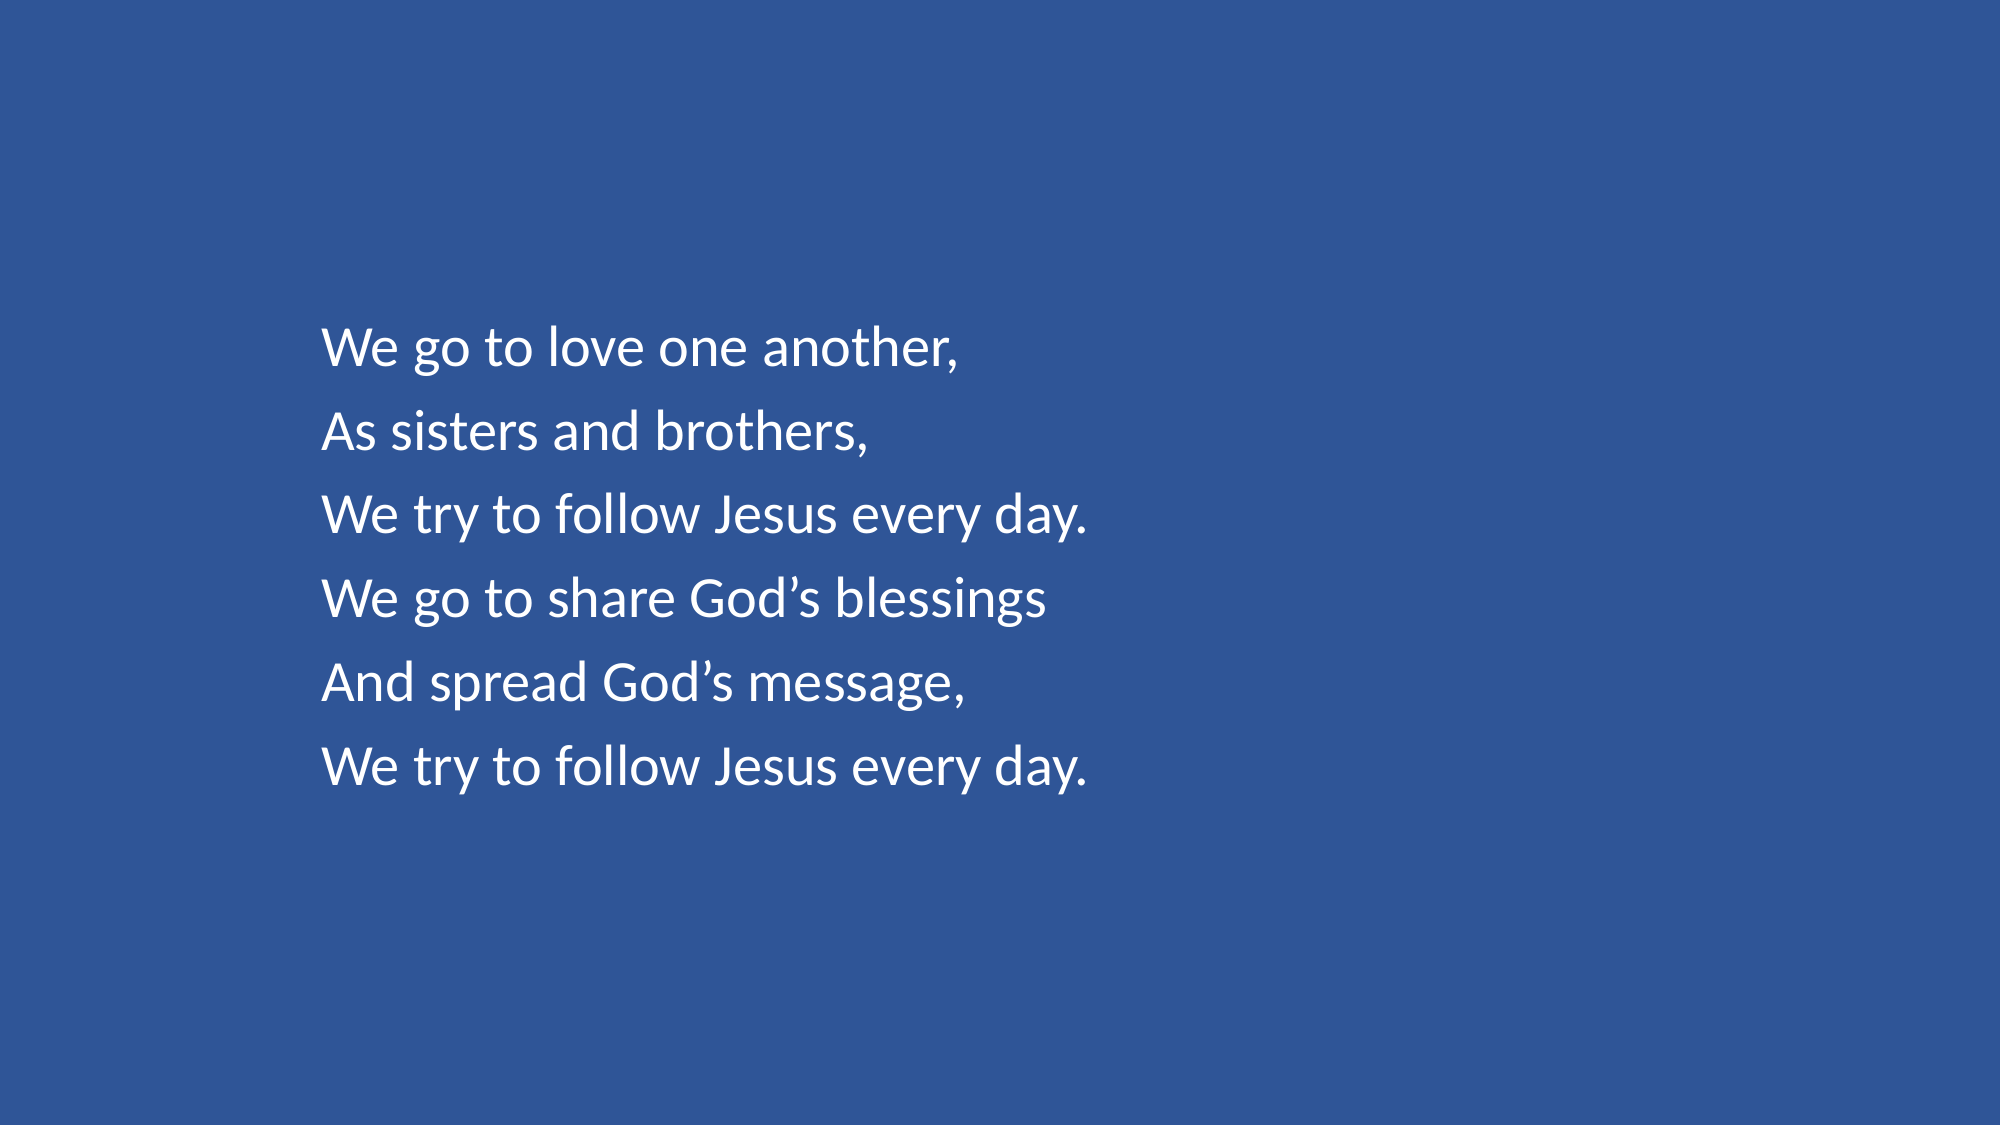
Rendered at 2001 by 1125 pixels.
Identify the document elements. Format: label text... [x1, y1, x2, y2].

list We go to love one another, As sisters and brothers, We try to follow Jesus every day. We go to share God’s blessings And spread God’s message, We try to follow Jesus every day. [306, 308, 1694, 817]
